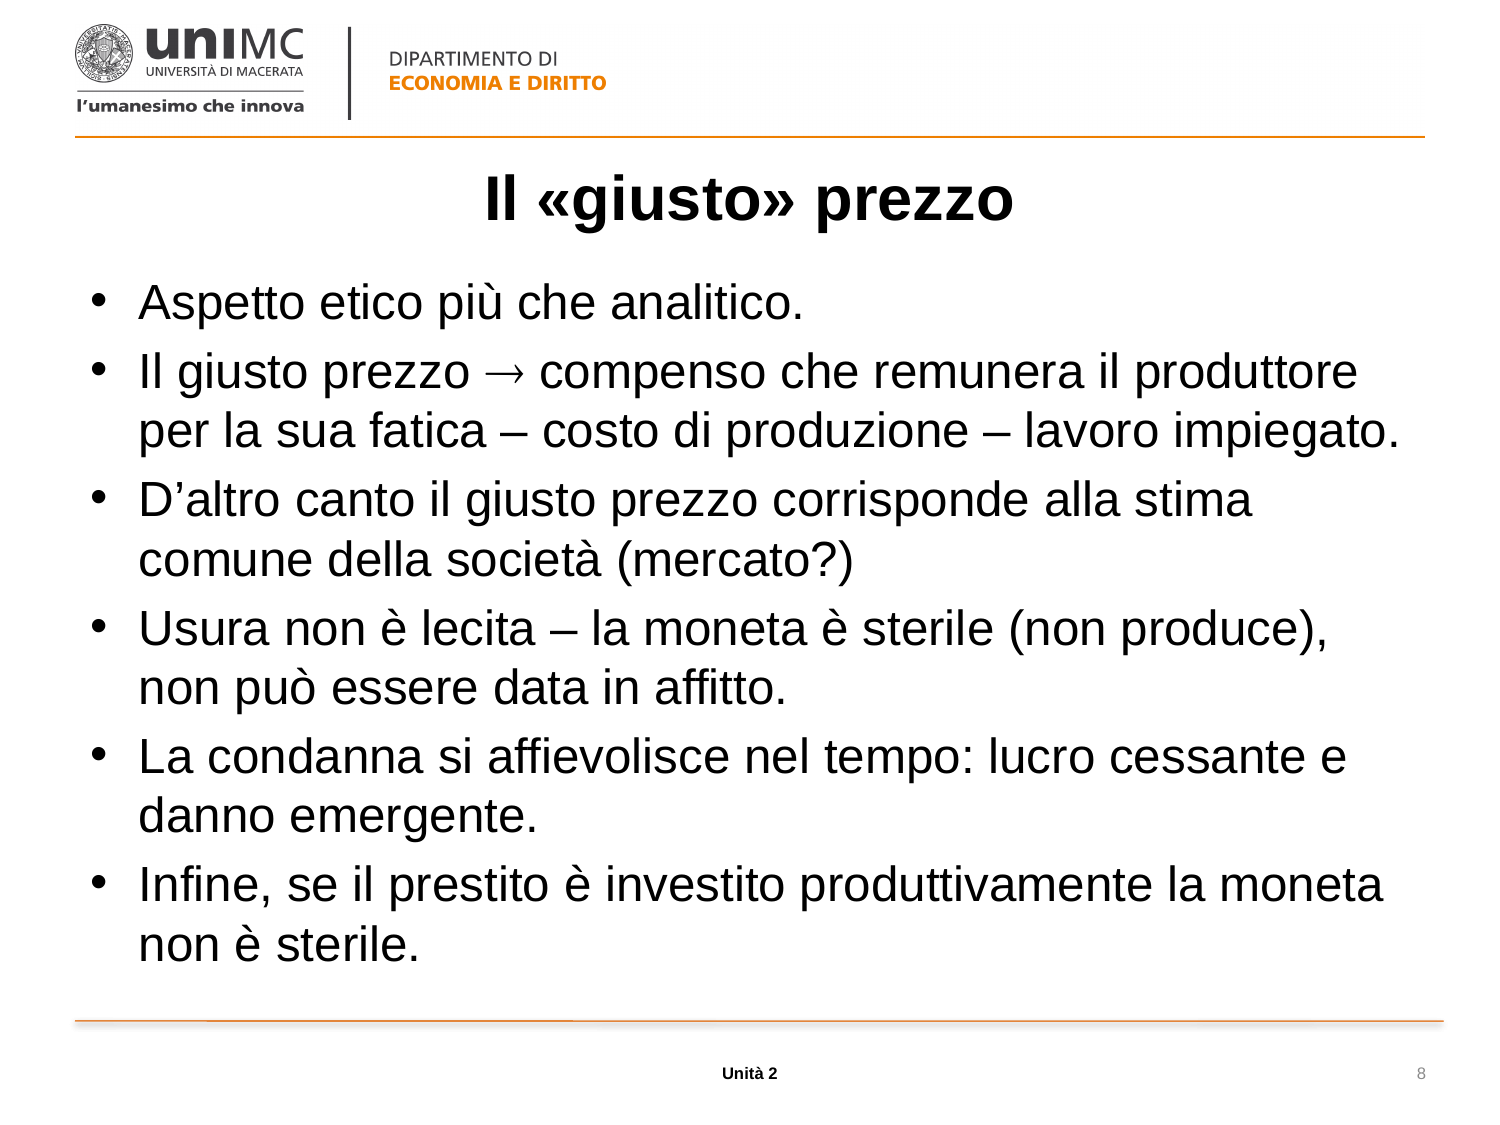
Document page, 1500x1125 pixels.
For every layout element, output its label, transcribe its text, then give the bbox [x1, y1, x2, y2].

footer Unità 2 [512, 1042, 988, 1103]
slide_number 8 [1091, 1042, 1442, 1103]
list Aspetto etico più che analitico. Il giusto prezzo  compenso che remunera il produttore per la sua fatica – costo di produzione – lavoro impiegato. D’altro canto il giusto prezzo corrisponde alla stima comune della società (mercato?) Usura non è lecita – la moneta è sterile (non produce), non può essere data in affitto. La condanna si affievolisce nel tempo: lucro cessante e danno emergente. Infine, se il prestito è investito produttivamente la moneta non è sterile. [75, 262, 1425, 1005]
picture [75, 24, 1425, 138]
title Il «giusto» prezzo [75, 149, 1425, 241]
